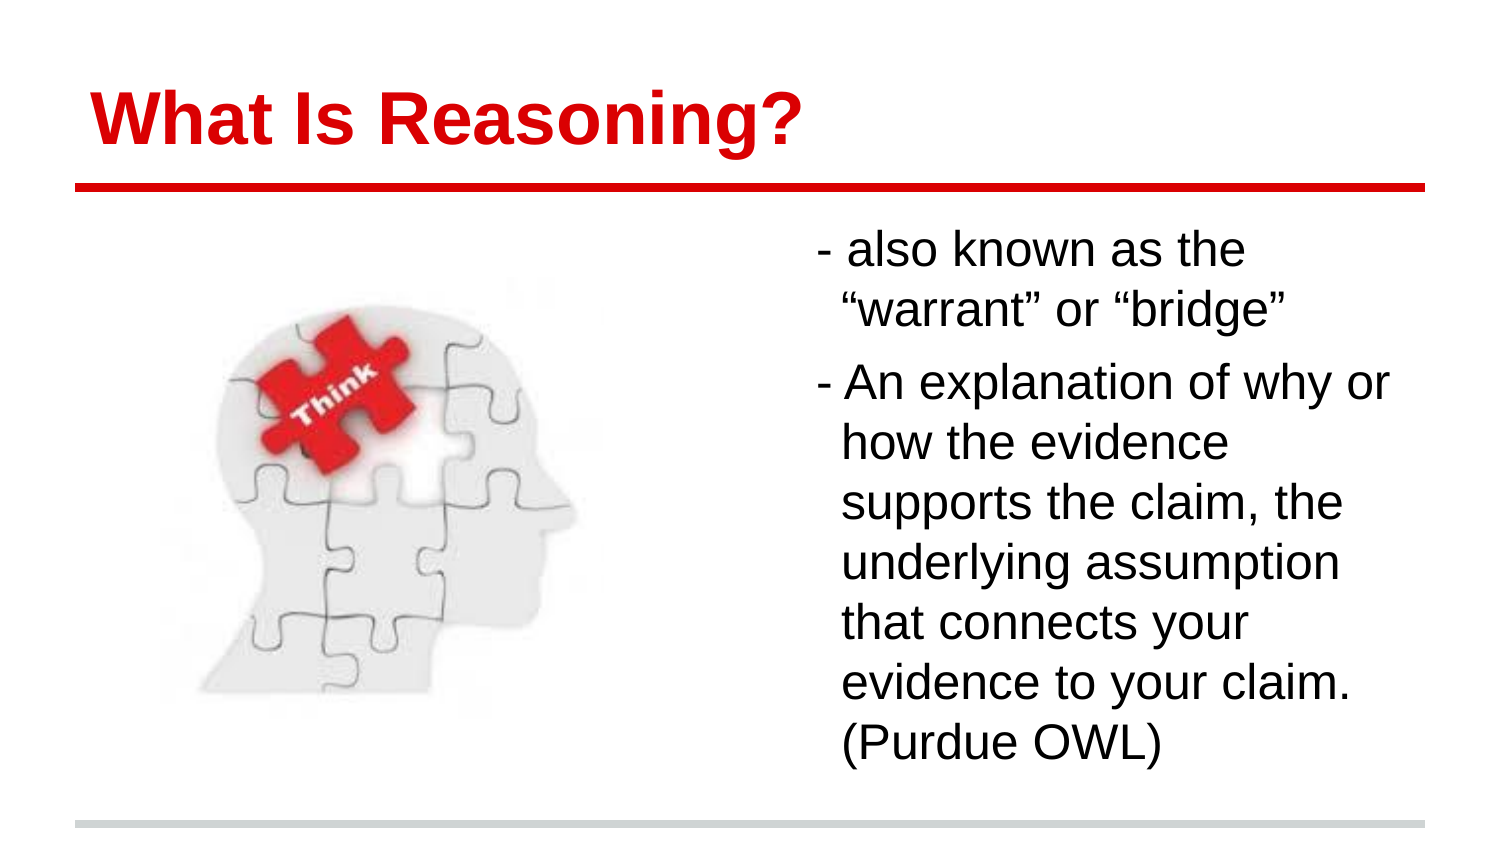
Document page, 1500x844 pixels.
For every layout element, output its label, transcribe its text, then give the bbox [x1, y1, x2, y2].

title What Is Reasoning? [75, 33, 1425, 175]
picture [160, 277, 605, 719]
list - also known as the “warrant” or “bridge” - An explanation of why or how the evidence supports the claim, the underlying assumption that connects your evidence to your claim. (Purdue OWL) [769, 201, 1425, 813]
